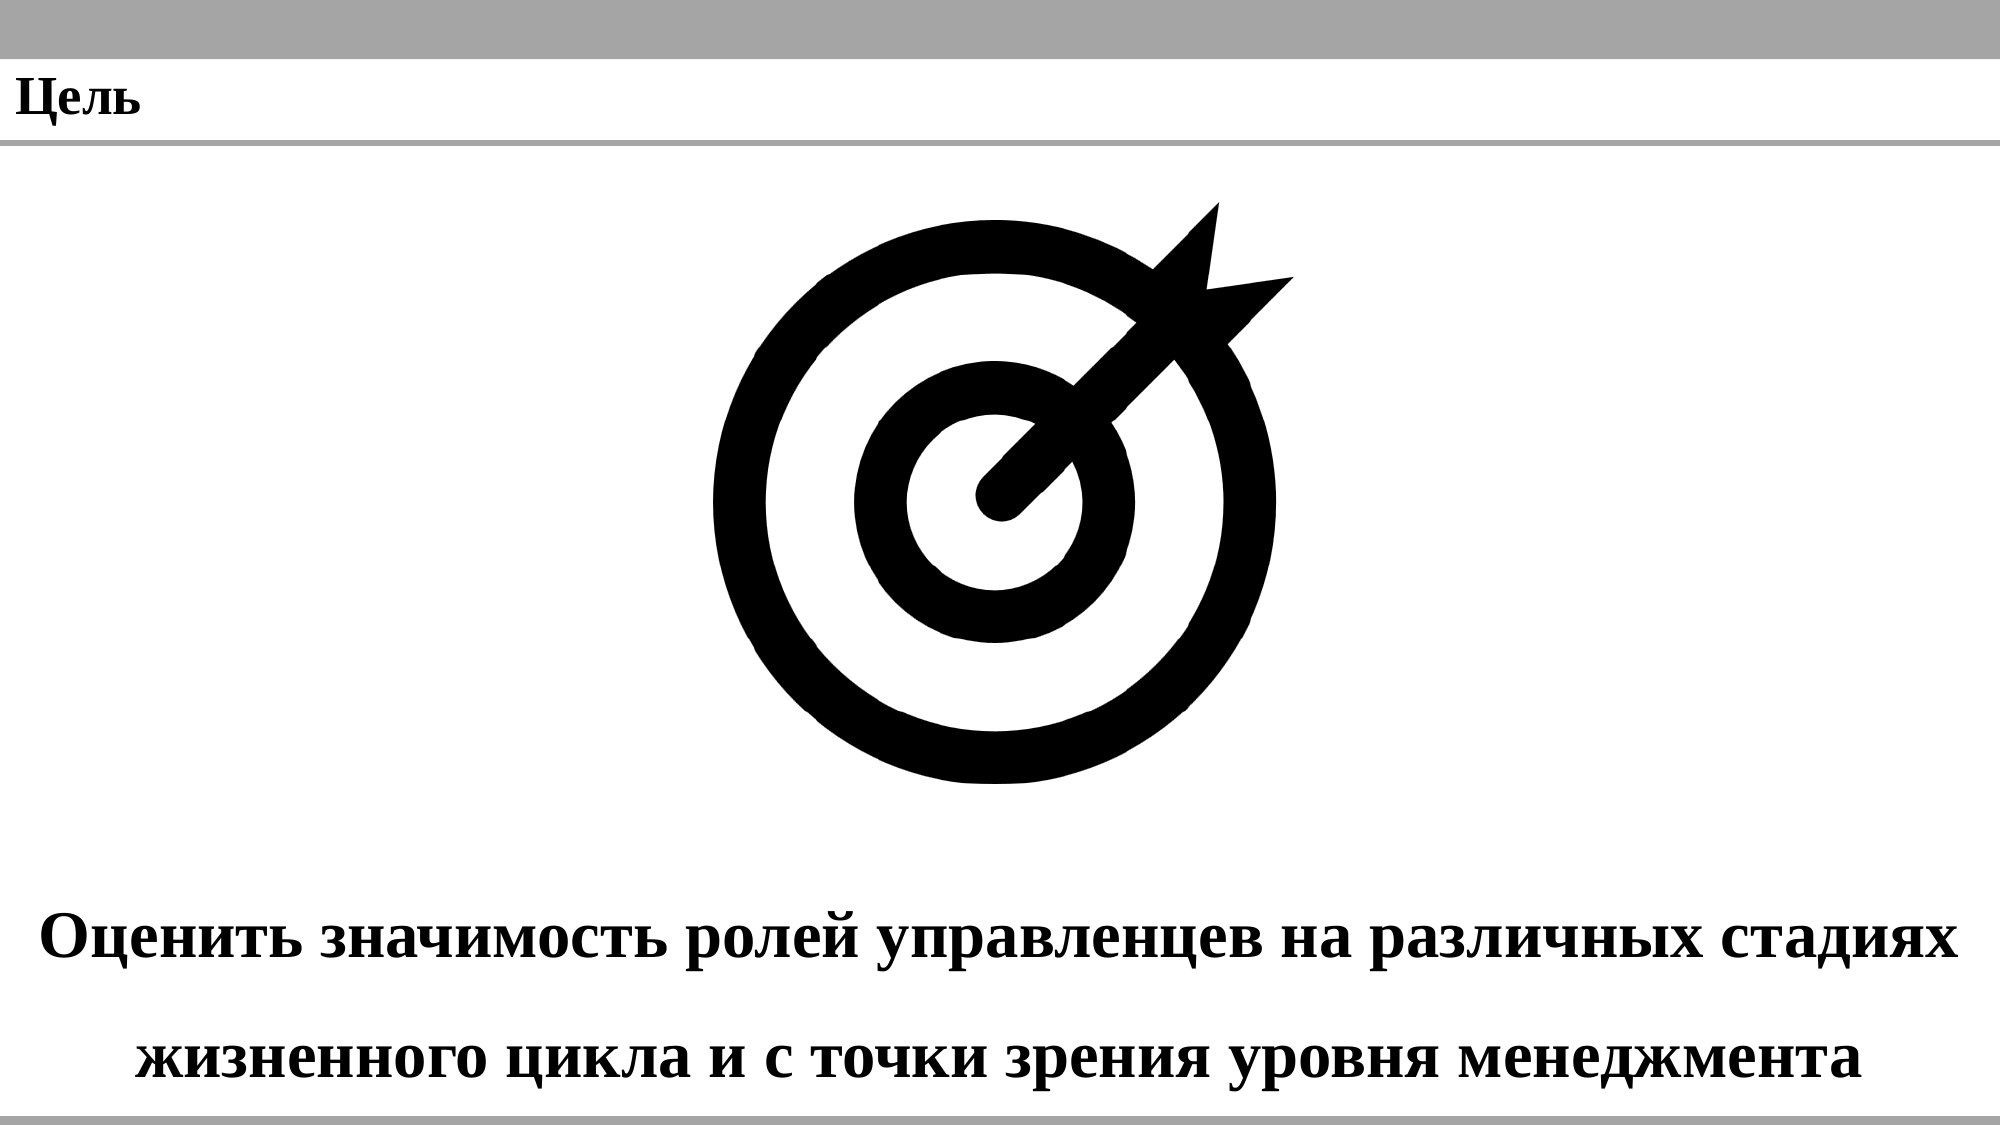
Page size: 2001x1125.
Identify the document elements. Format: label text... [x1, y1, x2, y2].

list Оценить значимость ролей управленцев на различных стадиях жизненного цикла и с точки зрения уровня менеджмента [0, 842, 2000, 1099]
text_box [0, 1115, 2000, 1125]
picture [701, 202, 1299, 784]
text_box [0, 0, 2000, 60]
title Цель [0, 60, 1725, 135]
